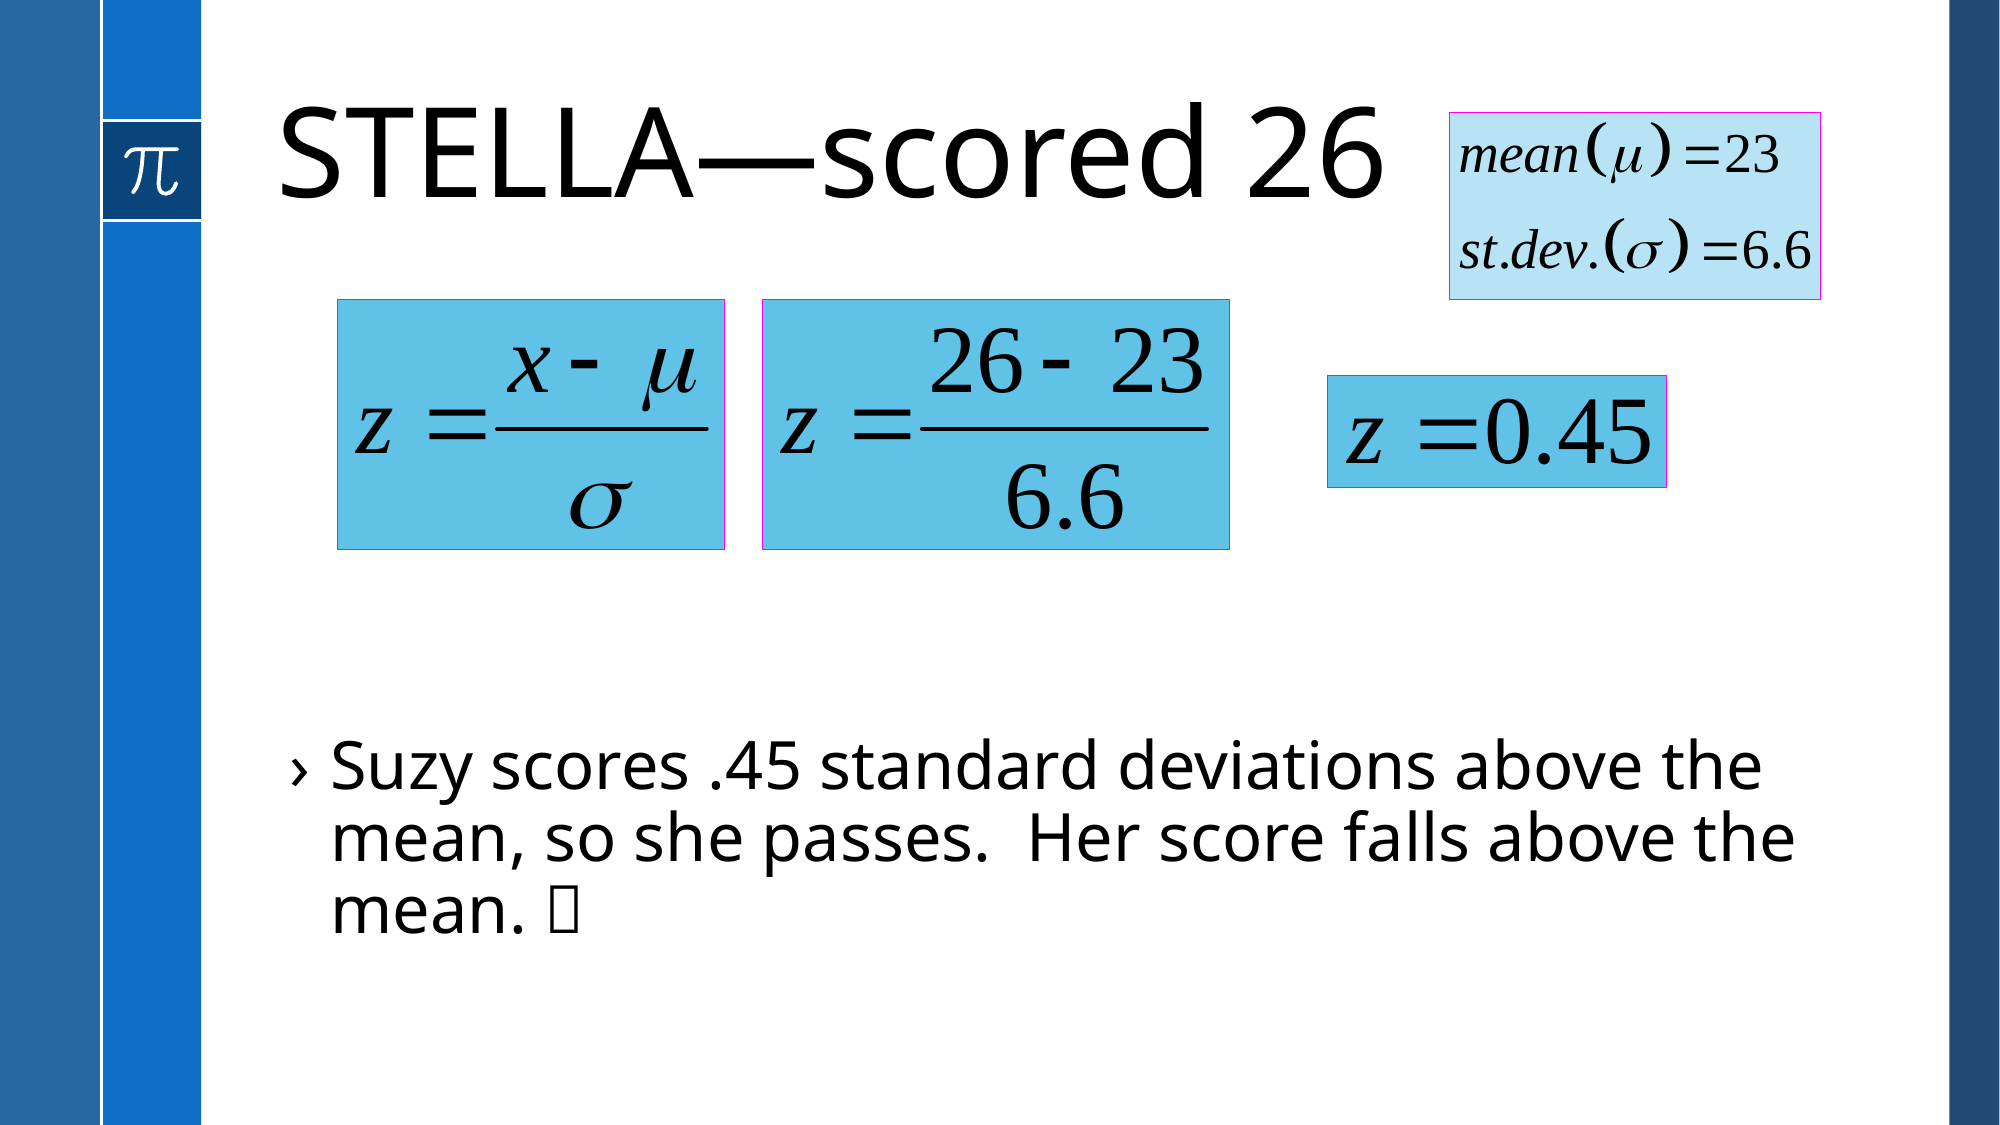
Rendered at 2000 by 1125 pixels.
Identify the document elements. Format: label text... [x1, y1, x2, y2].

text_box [337, 299, 725, 550]
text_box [762, 299, 1230, 550]
title STELLA—scored 26 [261, 29, 1867, 233]
list Suzy scores .45 standard deviations above the mean, so she passes. Her score falls above the mean.  [274, 725, 1875, 1013]
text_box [1449, 112, 1821, 300]
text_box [1327, 374, 1667, 488]
